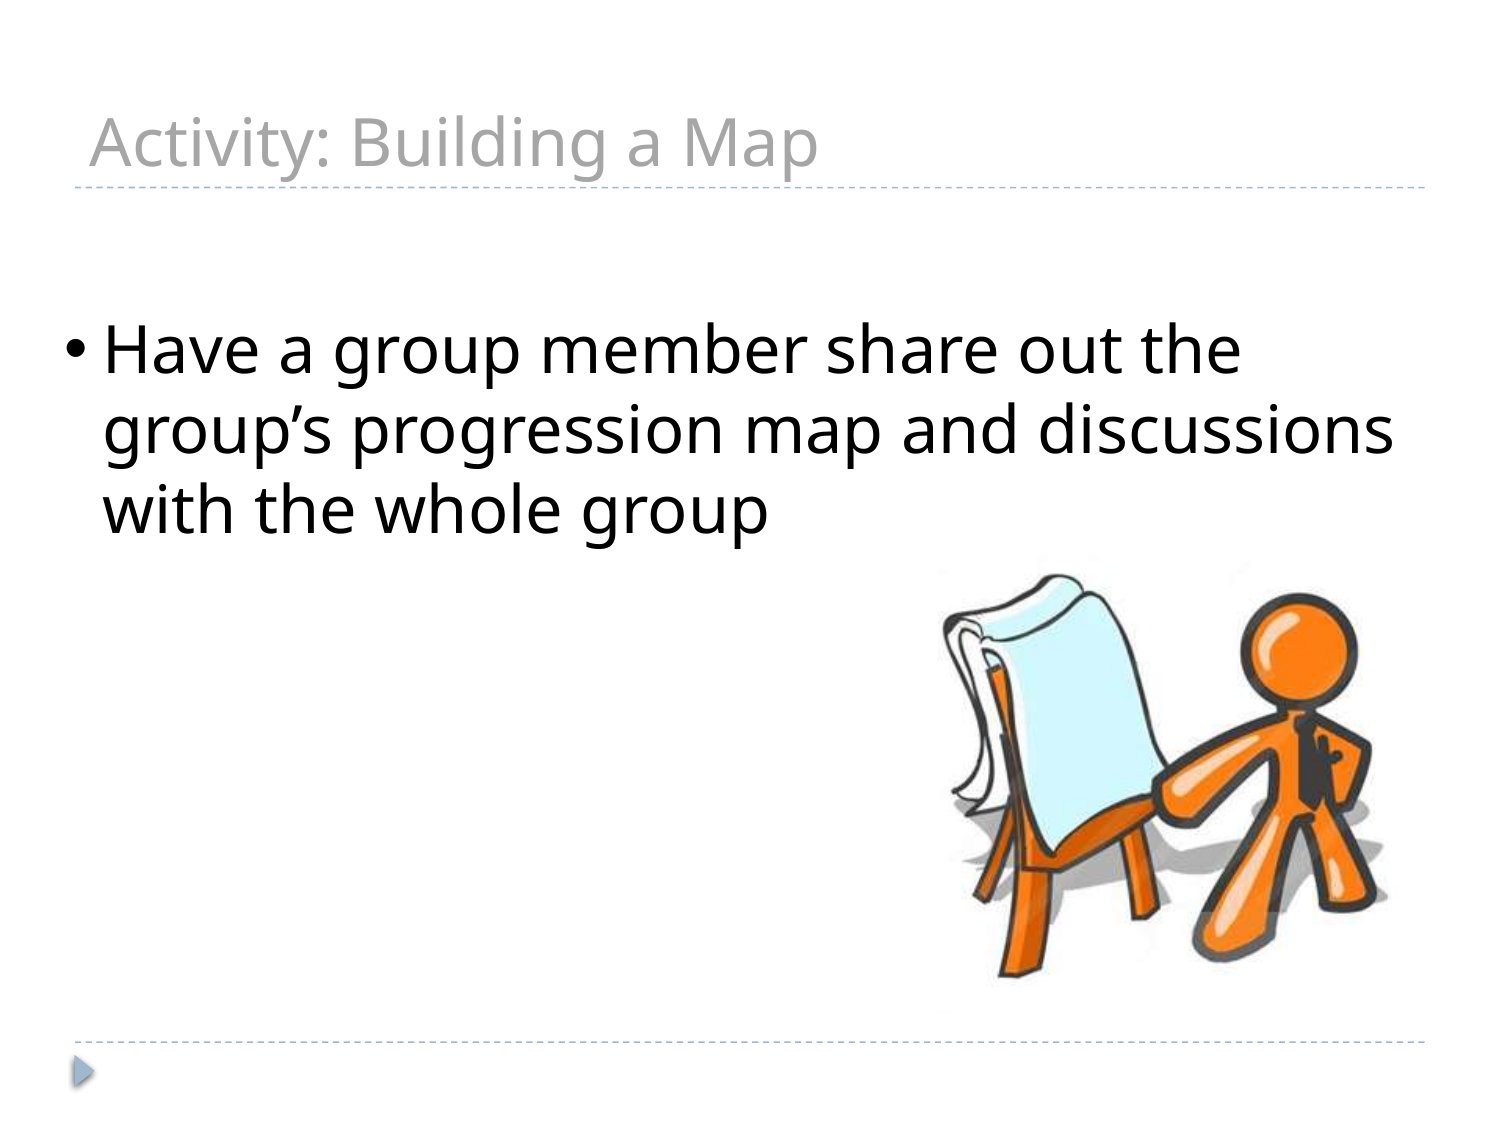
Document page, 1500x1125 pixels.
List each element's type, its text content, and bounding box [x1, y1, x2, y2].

text_box Have a group member share out the group’s progression map and discussions with the whole group [50, 299, 1425, 795]
picture [937, 549, 1402, 1015]
title Activity: Building a Map [75, 37, 1425, 188]
